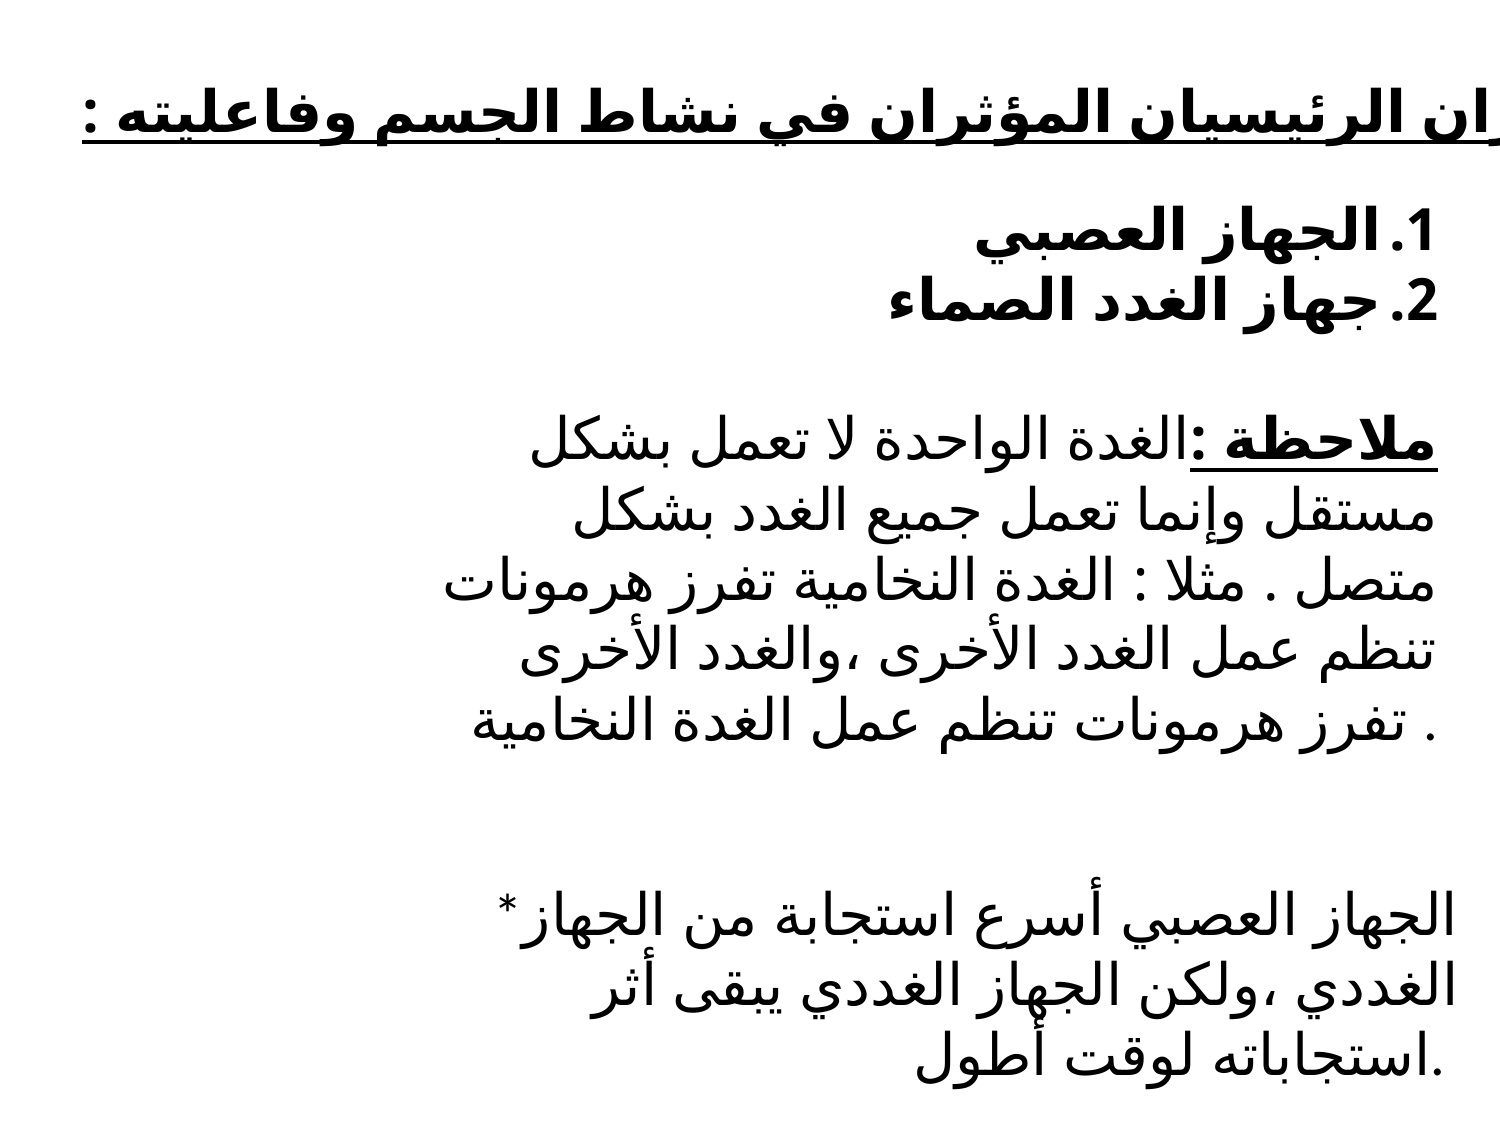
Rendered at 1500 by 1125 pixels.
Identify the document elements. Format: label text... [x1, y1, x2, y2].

text_box الجهاز العصبي جهاز الغدد الصماء ملاحظة :الغدة الواحدة لا تعمل بشكل مستقل وإنما تعمل جميع الغدد بشكل متصل . مثلا : الغدة النخامية تفرز هرمونات تنظم عمل الغدد الأخرى ،والغدد الأخرى تفرز هرمونات تنظم عمل الغدة النخامية . [419, 184, 1453, 759]
text_box *الجهاز العصبي أسرع استجابة من الجهاز الغددي ،ولكن الجهاز الغددي يبقى أثر استجاباته لوقت أطول. [347, 869, 1474, 1095]
text_box الجهازان الرئيسيان المؤثران في نشاط الجسم وفاعليته : [67, 66, 1500, 152]
